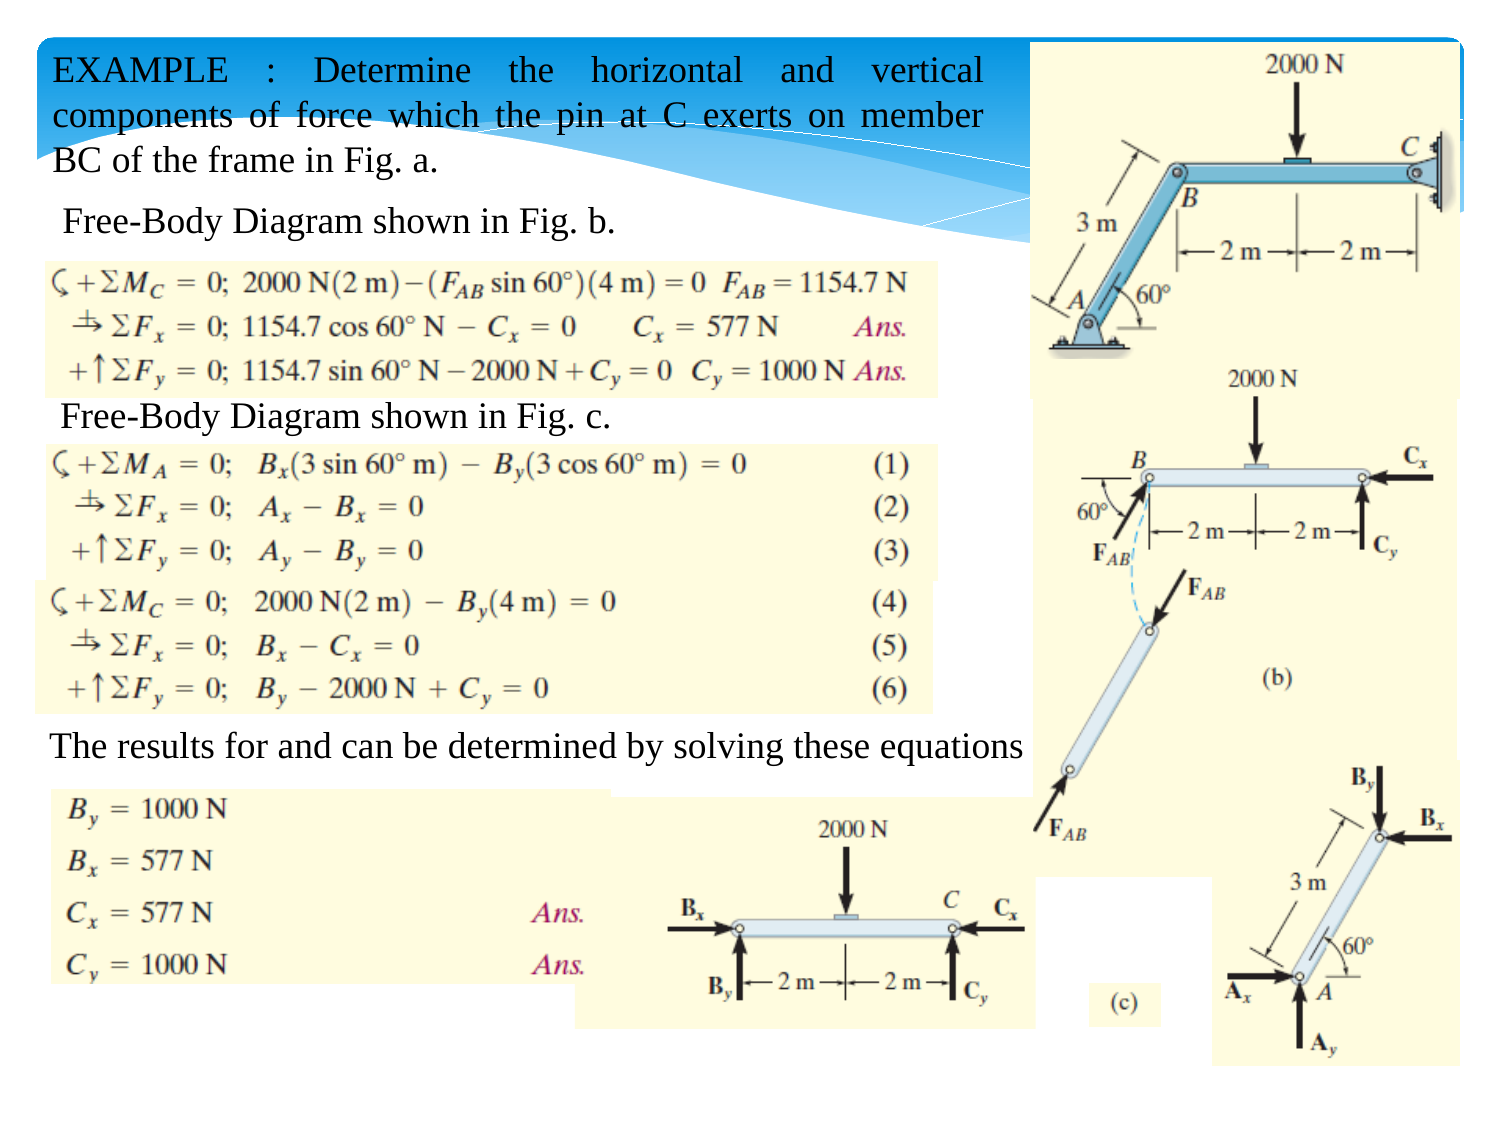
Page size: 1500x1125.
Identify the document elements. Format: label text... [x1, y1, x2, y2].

text_box EXAMPLE : Determine the horizontal and vertical components of force which the pin at C exerts on member BC of the frame in Fig. a. [37, 37, 1000, 188]
picture [44, 260, 938, 398]
picture [35, 444, 938, 714]
picture [1088, 982, 1162, 1028]
text_box Free-Body Diagram shown in Fig. c. [45, 406, 788, 443]
text_box Free-Body Diagram shown in Fig. b. [47, 188, 791, 249]
picture [51, 43, 1460, 1066]
text_box The results for and can be determined by solving these equations [34, 713, 1027, 773]
